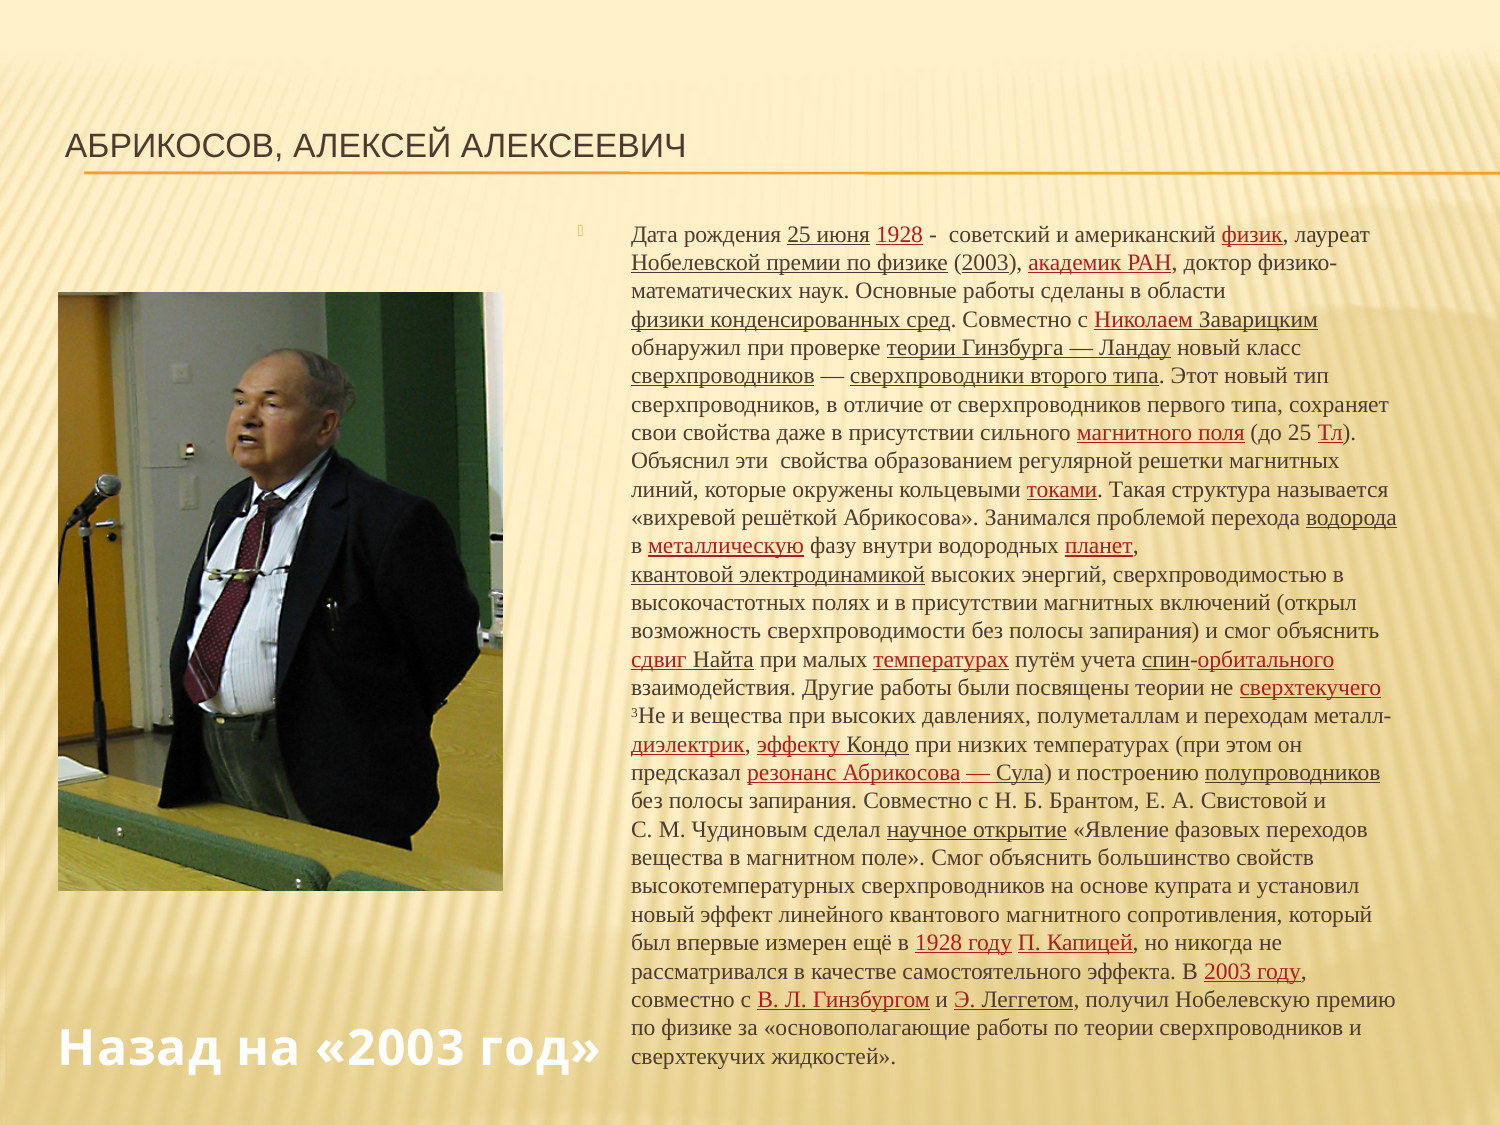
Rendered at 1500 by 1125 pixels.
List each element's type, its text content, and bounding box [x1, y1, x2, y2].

picture [58, 292, 504, 891]
text_box Назад на «2003 год» [42, 1007, 617, 1083]
title Абрикосов, Алексей Алексеевич [50, 75, 1475, 213]
list Дата рождения 25 июня 1928 - советский и американский физик, лауреат Нобелевской премии по физике (2003), академик РАН, доктор физико-математических наук. Основные работы сделаны в области физики конденсированных сред. Совместно с Николаем Заварицким обнаружил при проверке теории Гинзбурга — Ландау новый класс сверхпроводников — сверхпроводники второго типа. Этот новый тип сверхпроводников, в отличие от сверхпроводников первого типа, сохраняет свои свойства даже в присутствии сильного магнитного поля (до 25 Тл). Объяснил эти свойства образованием регулярной решетки магнитных линий, которые окружены кольцевыми токами. Такая структура называется «вихревой решёткой Абрикосова». Занимался проблемой перехода водорода в металлическую фазу внутри водородных планет, квантовой электродинамикой высоких энергий, сверхпроводимостью в высокочастотных полях и в присутствии магнитных включений (открыл возможность сверхпроводимости без полосы запирания) и смог объяснить сдвиг Найта при малых температурах путём учета спин-орбитального взаимодействия. Другие работы были посвящены теории не сверхтекучего 3He и вещества при высоких давлениях, полуметаллам и переходам металл-диэлектрик, эффекту Кондо при низких температурах (при этом он предсказал резонанс Абрикосова — Сула) и построению полупроводников без полосы запирания. Совместно с Н. Б. Брантом, Е. А. Свистовой и С. М. Чудиновым сделал научное открытие «Явление фазовых переходов вещества в магнитном поле». Смог объяснить большинство свойств высокотемпературных сверхпроводников на основе купрата и установил новый эффект линейного квантового магнитного сопротивления, который был впервые измерен ещё в 1928 году П. Капицей, но никогда не рассматривался в качестве самостоятельного эффекта. В 2003 году, совместно с В. Л. Гинзбургом и Э. Леггетом, получил Нобелевскую премию по физике за «основополагающие работы по теории сверхпроводников и сверхтекучих жидкостей». [562, 210, 1426, 1091]
